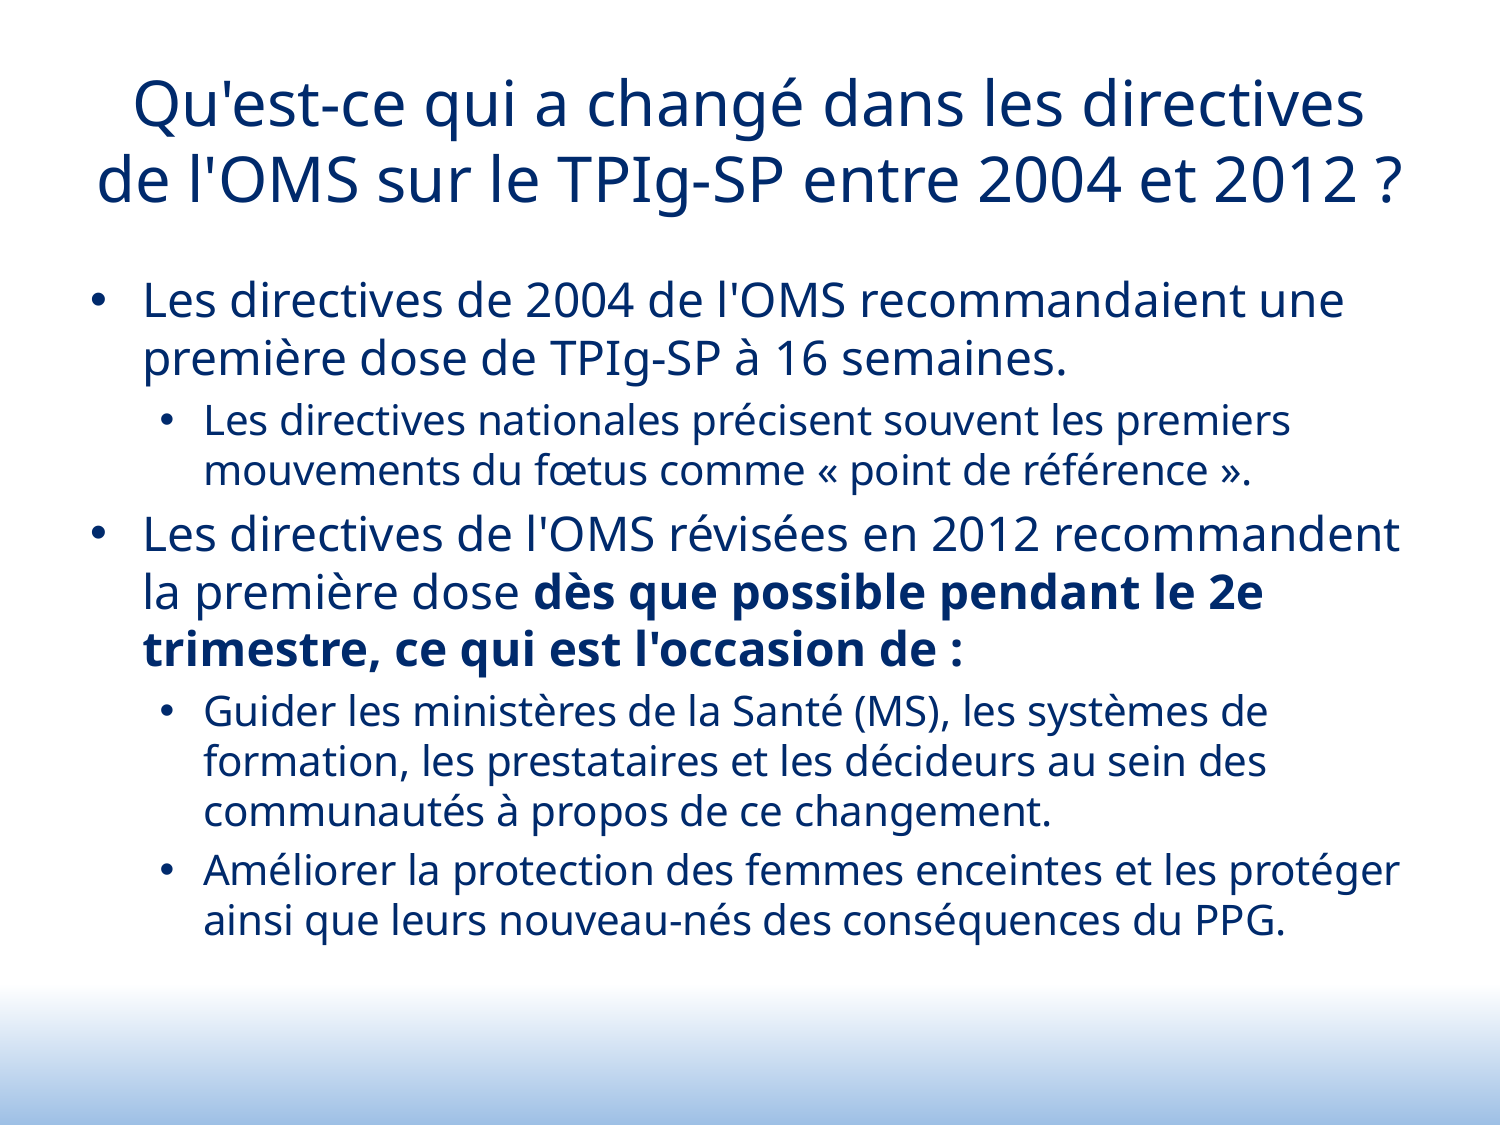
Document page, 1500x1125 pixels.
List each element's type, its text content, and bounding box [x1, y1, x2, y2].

title Qu'est-ce qui a changé dans les directives de l'OMS sur le TPIg-SP entre 2004 et 2012 ? [75, 45, 1425, 233]
list Les directives de 2004 de l'OMS recommandaient une première dose de TPIg-SP à 16 semaines. Les directives nationales précisent souvent les premiers mouvements du fœtus comme « point de référence ». Les directives de l'OMS révisées en 2012 recommandent la première dose dès que possible pendant le 2e trimestre, ce qui est l'occasion de : Guider les ministères de la Santé (MS), les systèmes de formation, les prestataires et les décideurs au sein des communautés à propos de ce changement. Améliorer la protection des femmes enceintes et les protéger ainsi que leurs nouveau-nés des conséquences du PPG. [75, 262, 1425, 1005]
